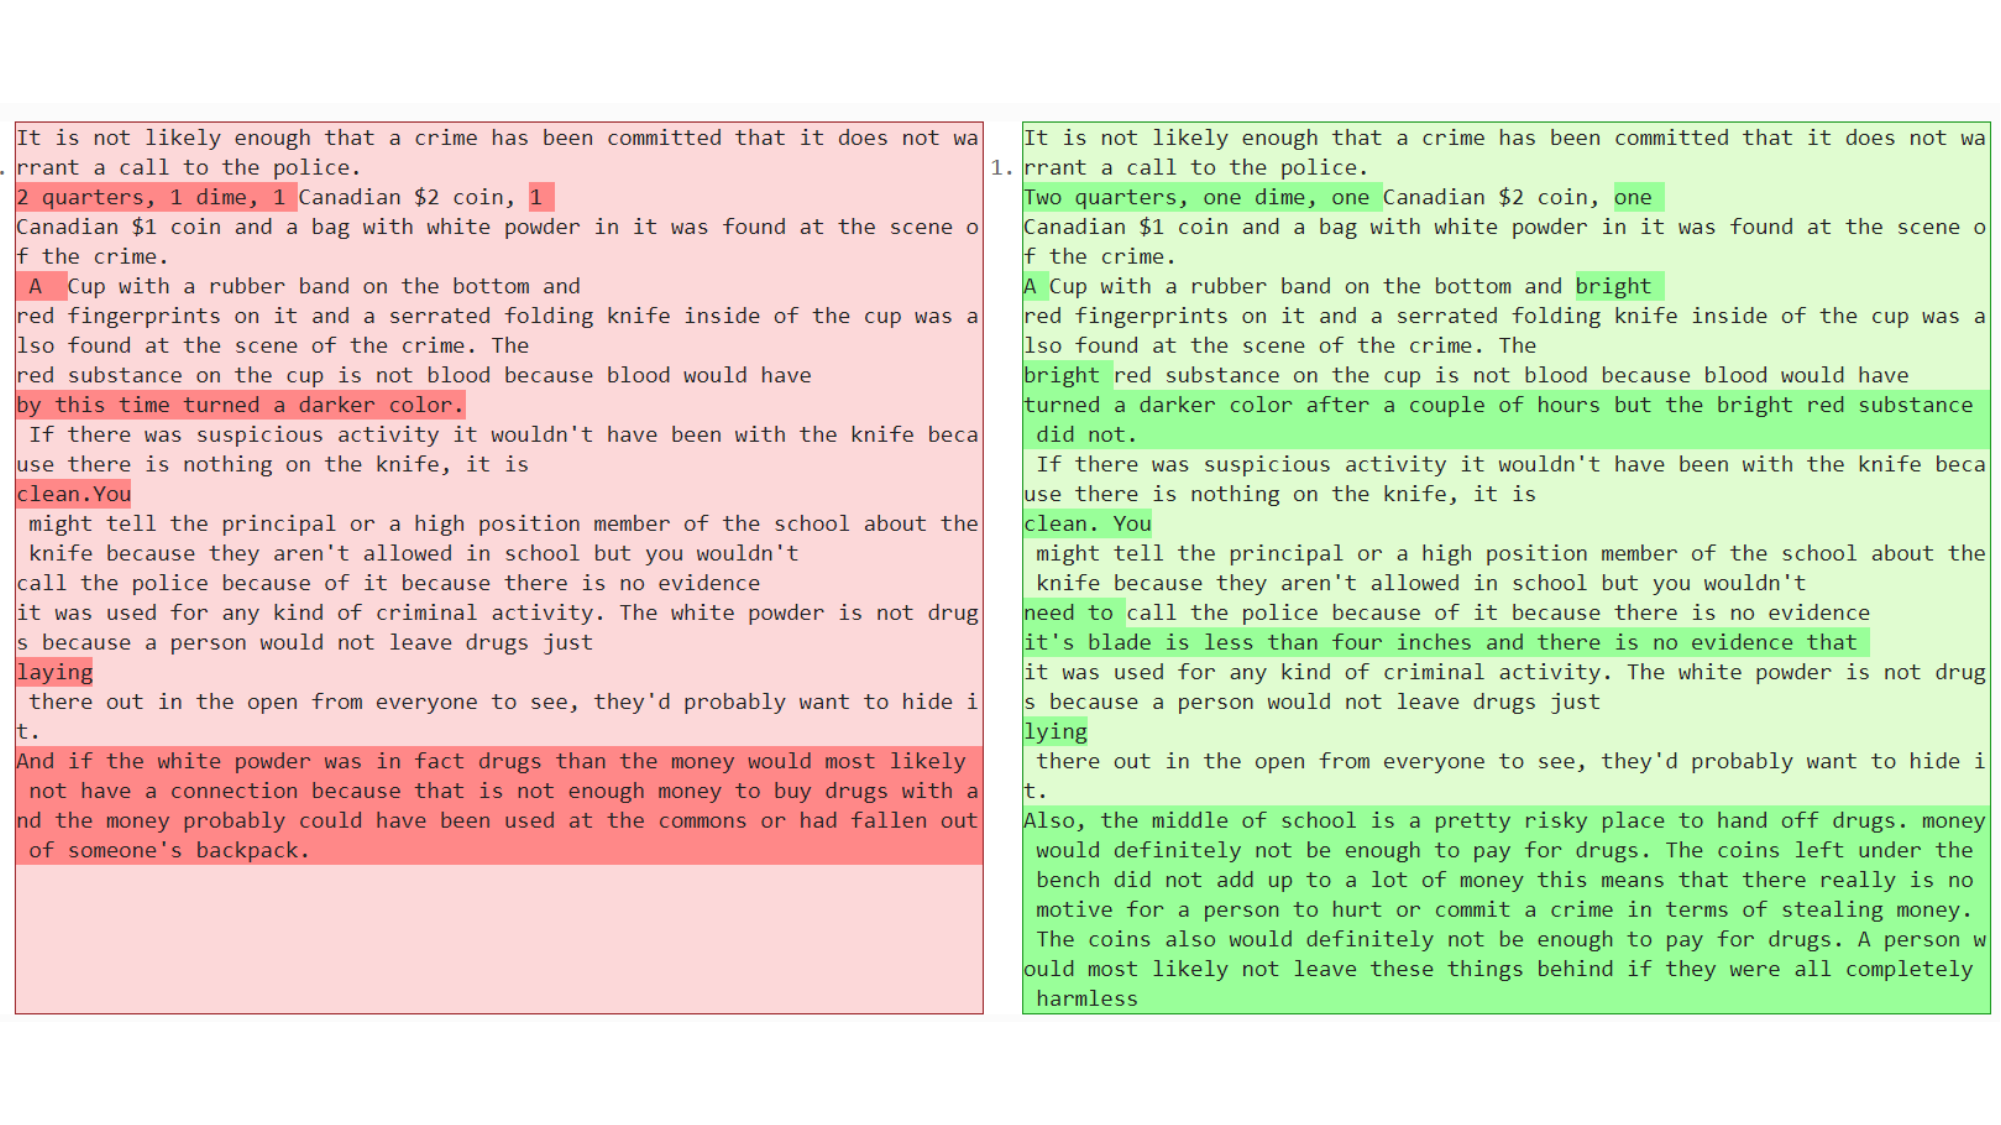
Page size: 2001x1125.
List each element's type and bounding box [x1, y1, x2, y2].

picture [0, 102, 2000, 1022]
